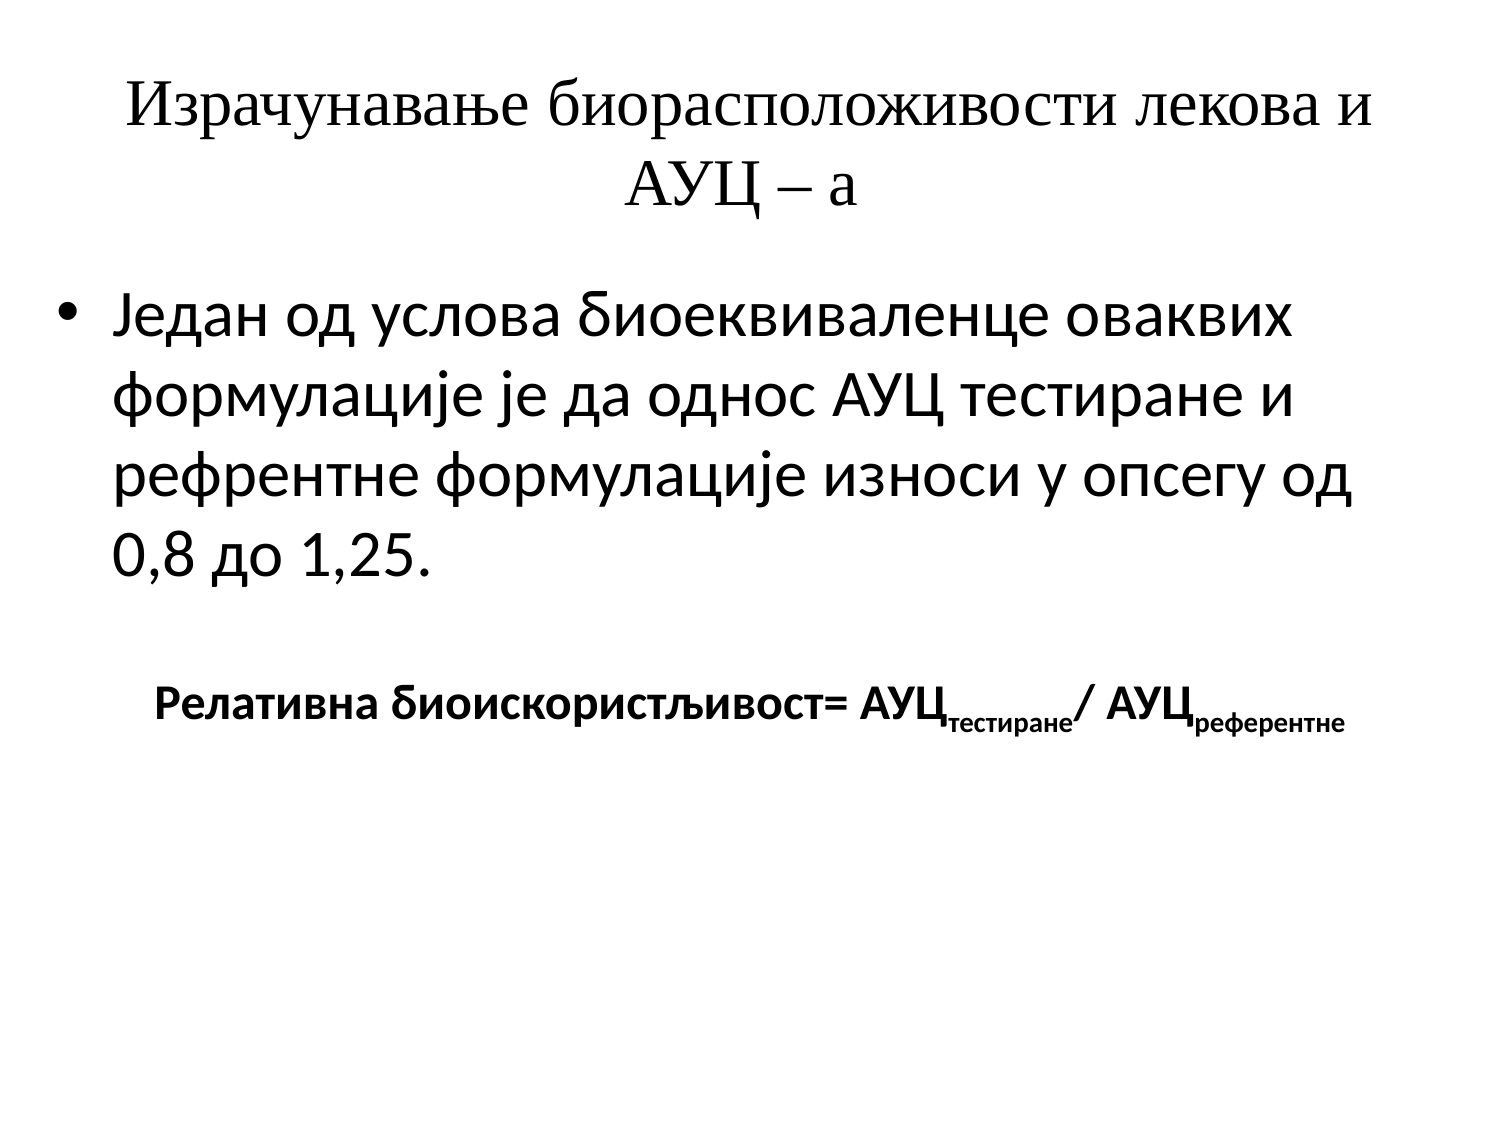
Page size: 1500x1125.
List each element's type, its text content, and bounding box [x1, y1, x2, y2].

title Израчунавање биорасположивости лекова и АУЦ – а [75, 45, 1425, 233]
list Један од услова биоеквиваленце оваквих формулације је да однос АУЦ тестиране и рефрентне формулације износи у опсегу од 0,8 до 1,25. Релативна биоискористљивост= АУЦтестиране/ АУЦреферентне [41, 262, 1459, 1083]
